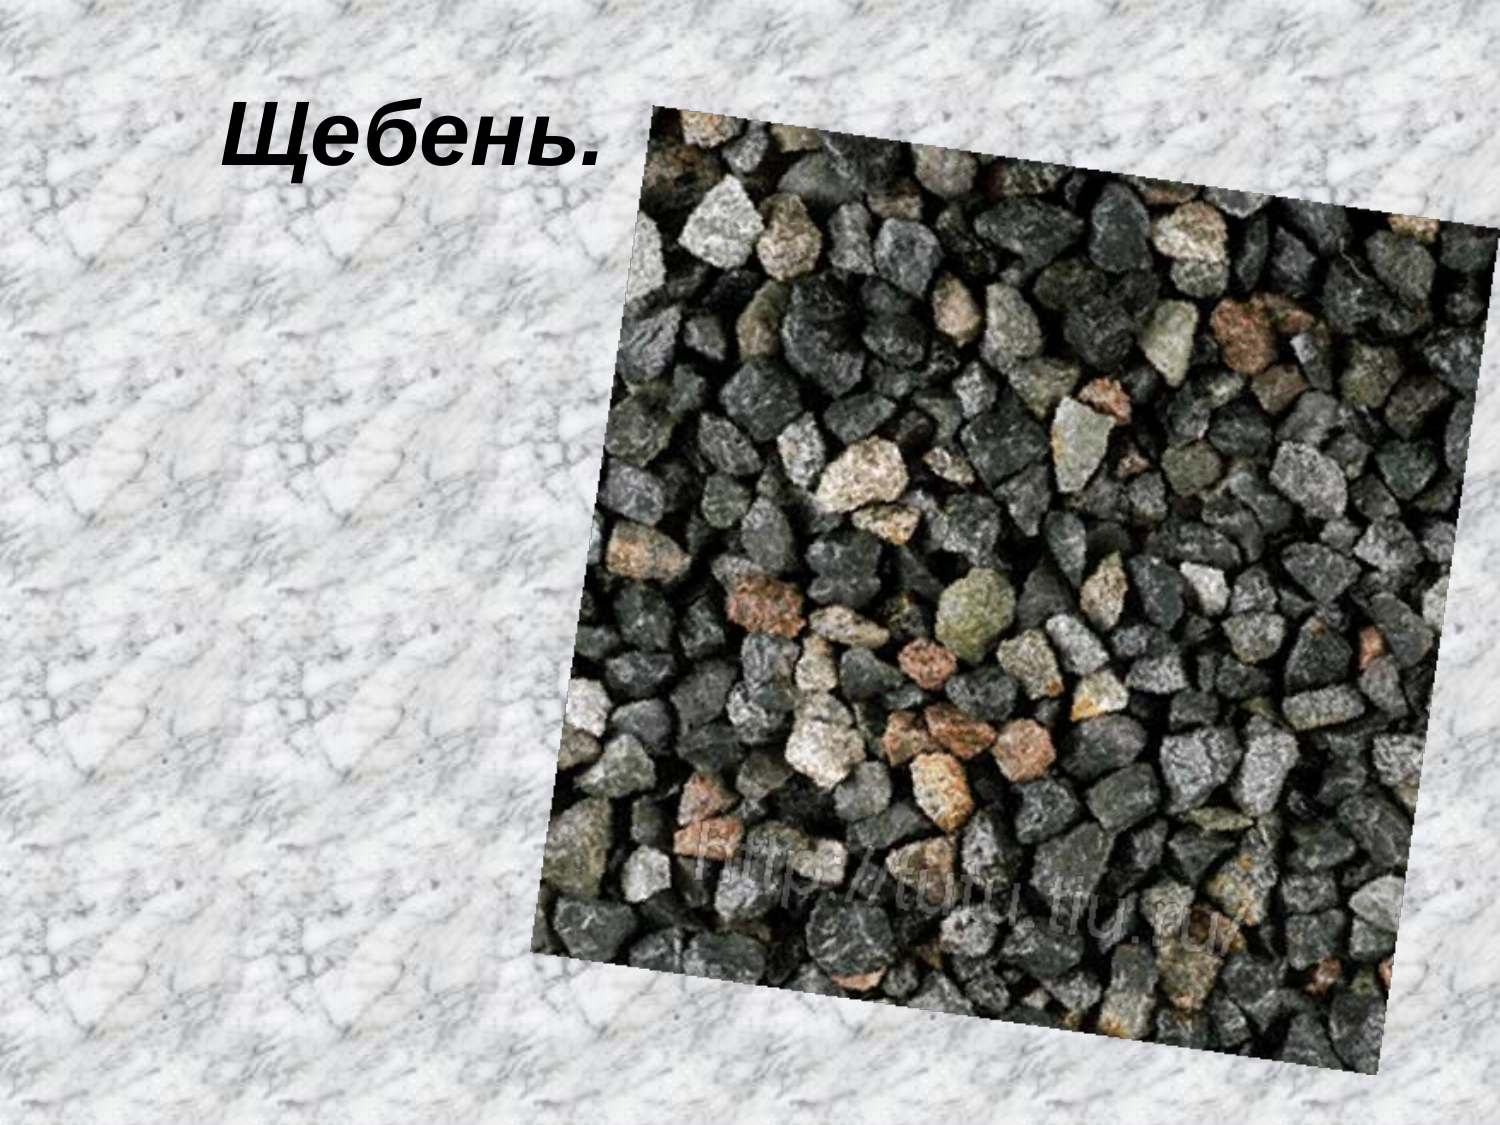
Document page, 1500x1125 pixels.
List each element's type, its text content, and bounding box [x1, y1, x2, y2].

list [587, 162, 1444, 1019]
title Щебень. [70, 34, 758, 223]
picture [0, 0, 1500, 1125]
